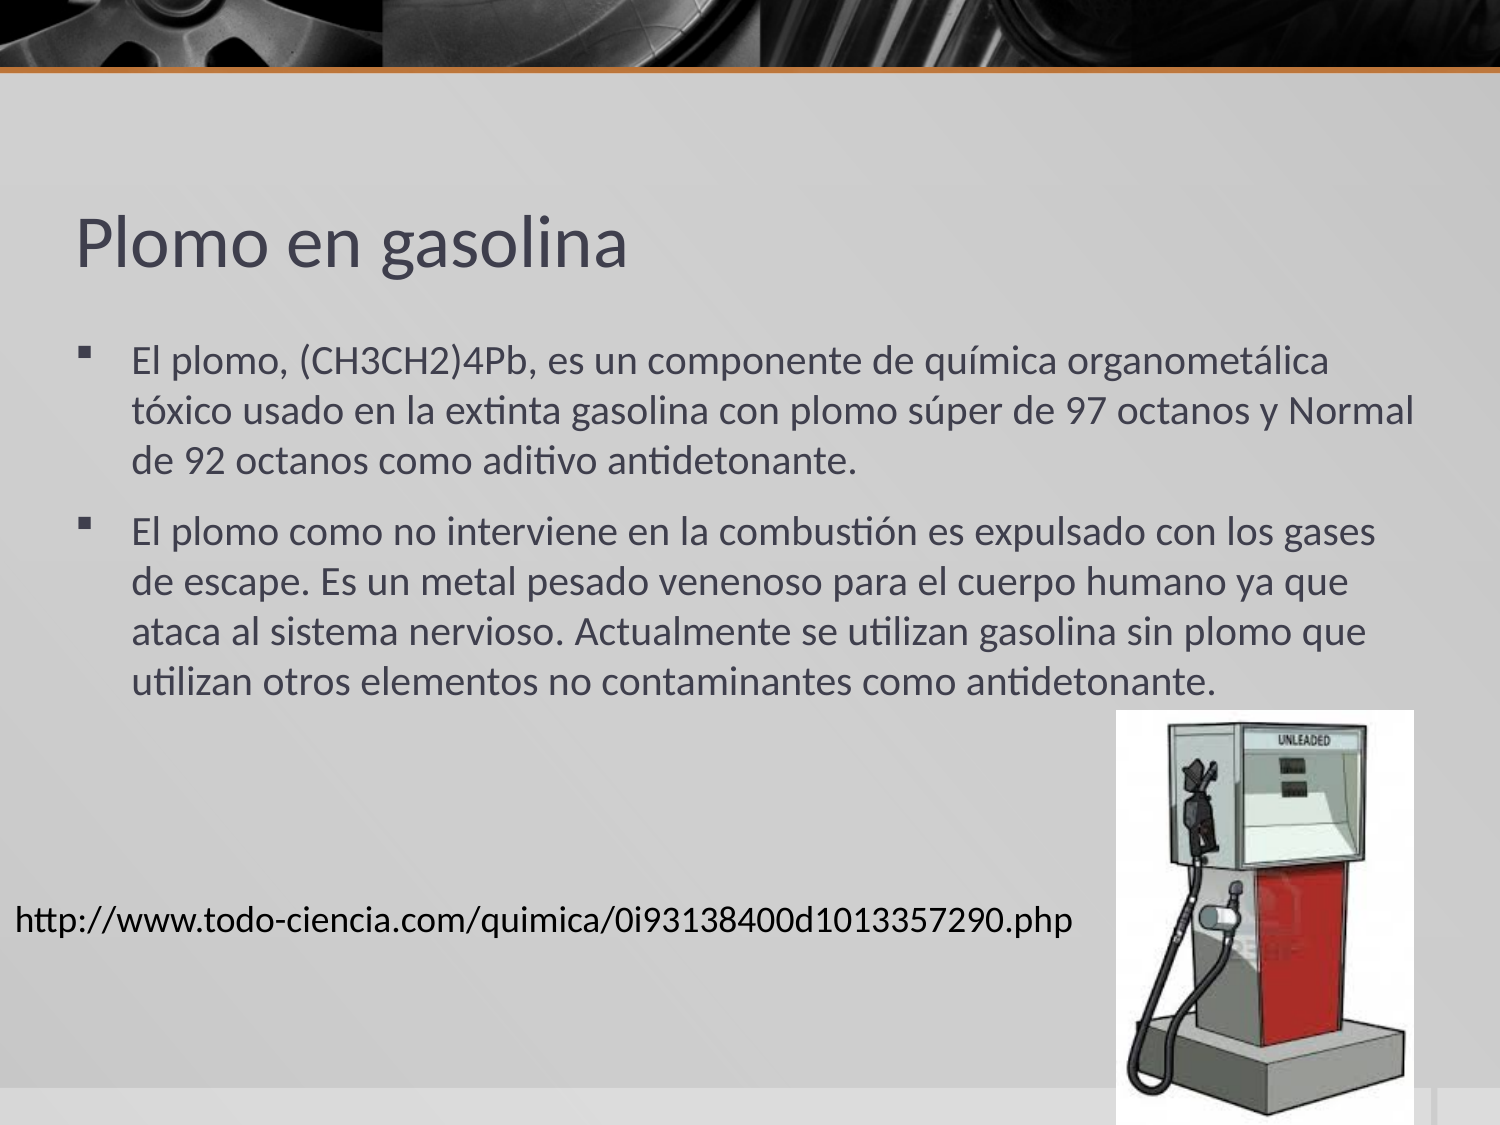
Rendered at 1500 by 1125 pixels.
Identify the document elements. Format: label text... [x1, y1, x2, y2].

list El plomo, (CH3CH2)4Pb, es un componente de química organometálica tóxico usado en la extinta gasolina con plomo súper de 97 octanos y Normal de 92 octanos como aditivo antidetonante. El plomo como no interviene en la combustión es expulsado con los gases de escape. Es un metal pesado venenoso para el cuerpo humano ya que ataca al sistema nervioso. Actualmente se utilizan gasolina sin plomo que utilizan otros elementos no contaminantes como antidetonante. [75, 324, 1425, 1005]
text_box http://www.todo-ciencia.com/quimica/0i93138400d1013357290.php [0, 887, 1112, 948]
picture [1115, 710, 1414, 1125]
title Plomo en gasolina [75, 162, 1425, 313]
picture [0, 0, 1500, 67]
